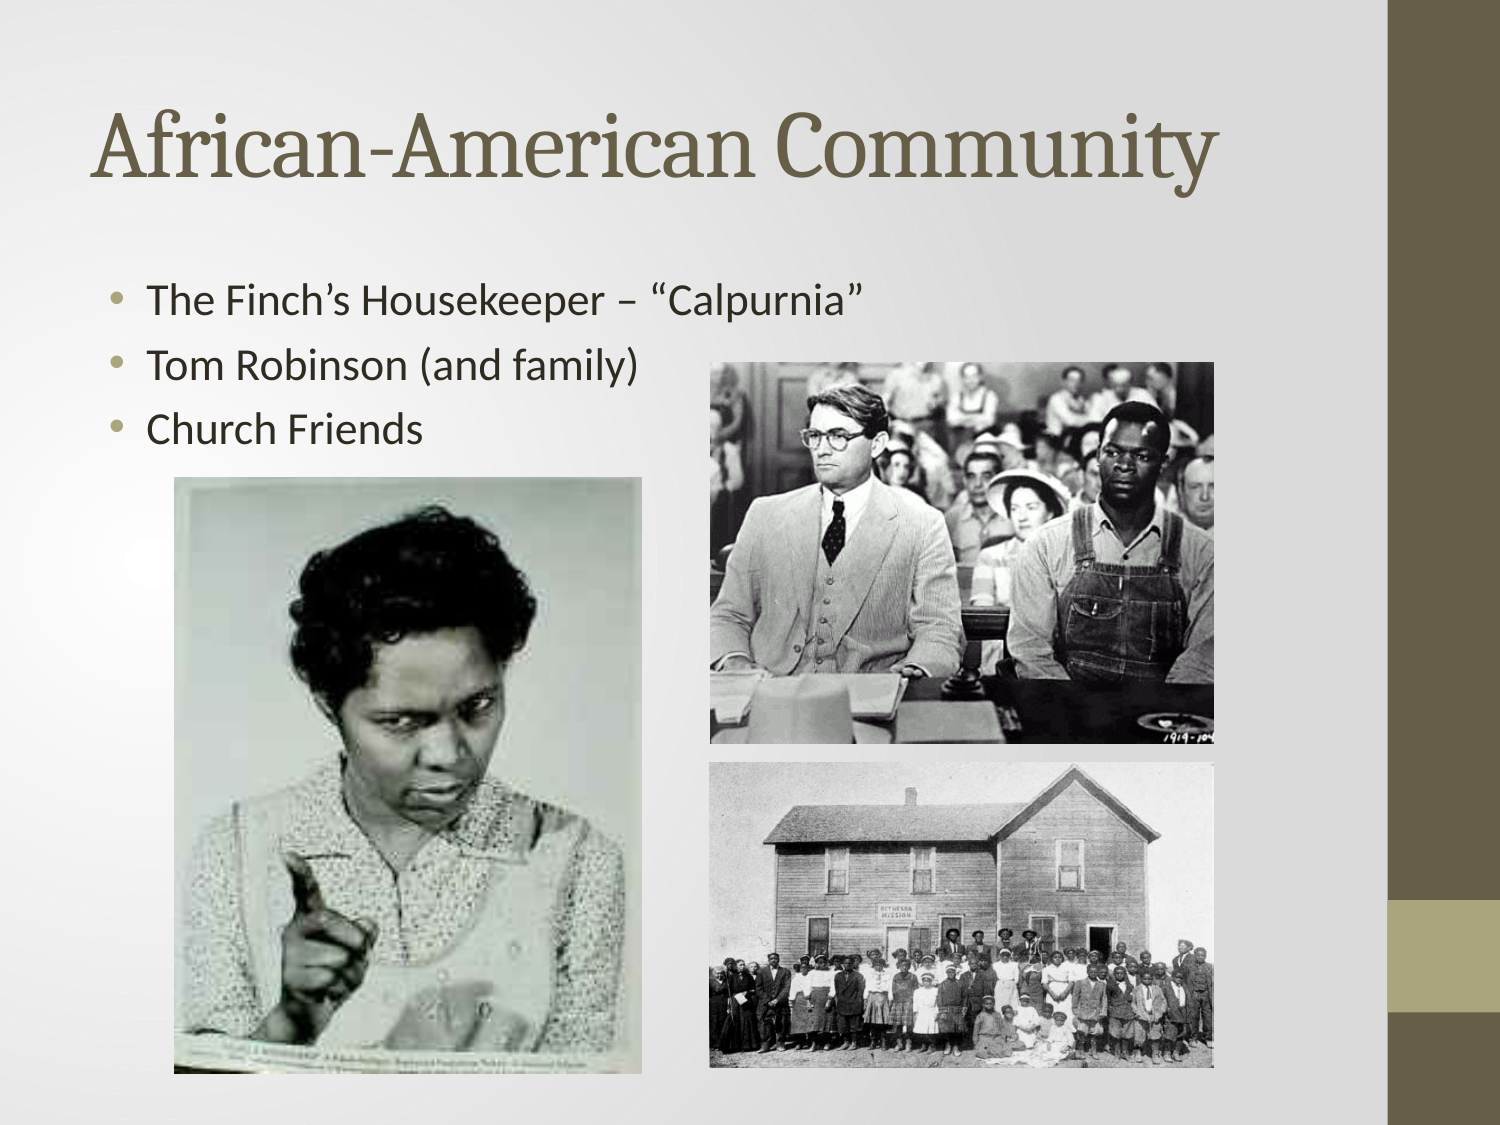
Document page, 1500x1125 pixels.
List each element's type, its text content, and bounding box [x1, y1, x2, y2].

picture [174, 476, 643, 1074]
picture [709, 361, 1214, 745]
list The Finch’s Housekeeper – “Calpurnia” Tom Robinson (and family) Church Friends [75, 262, 1325, 1050]
picture [708, 761, 1214, 1068]
title African-American Community [75, 45, 1325, 233]
